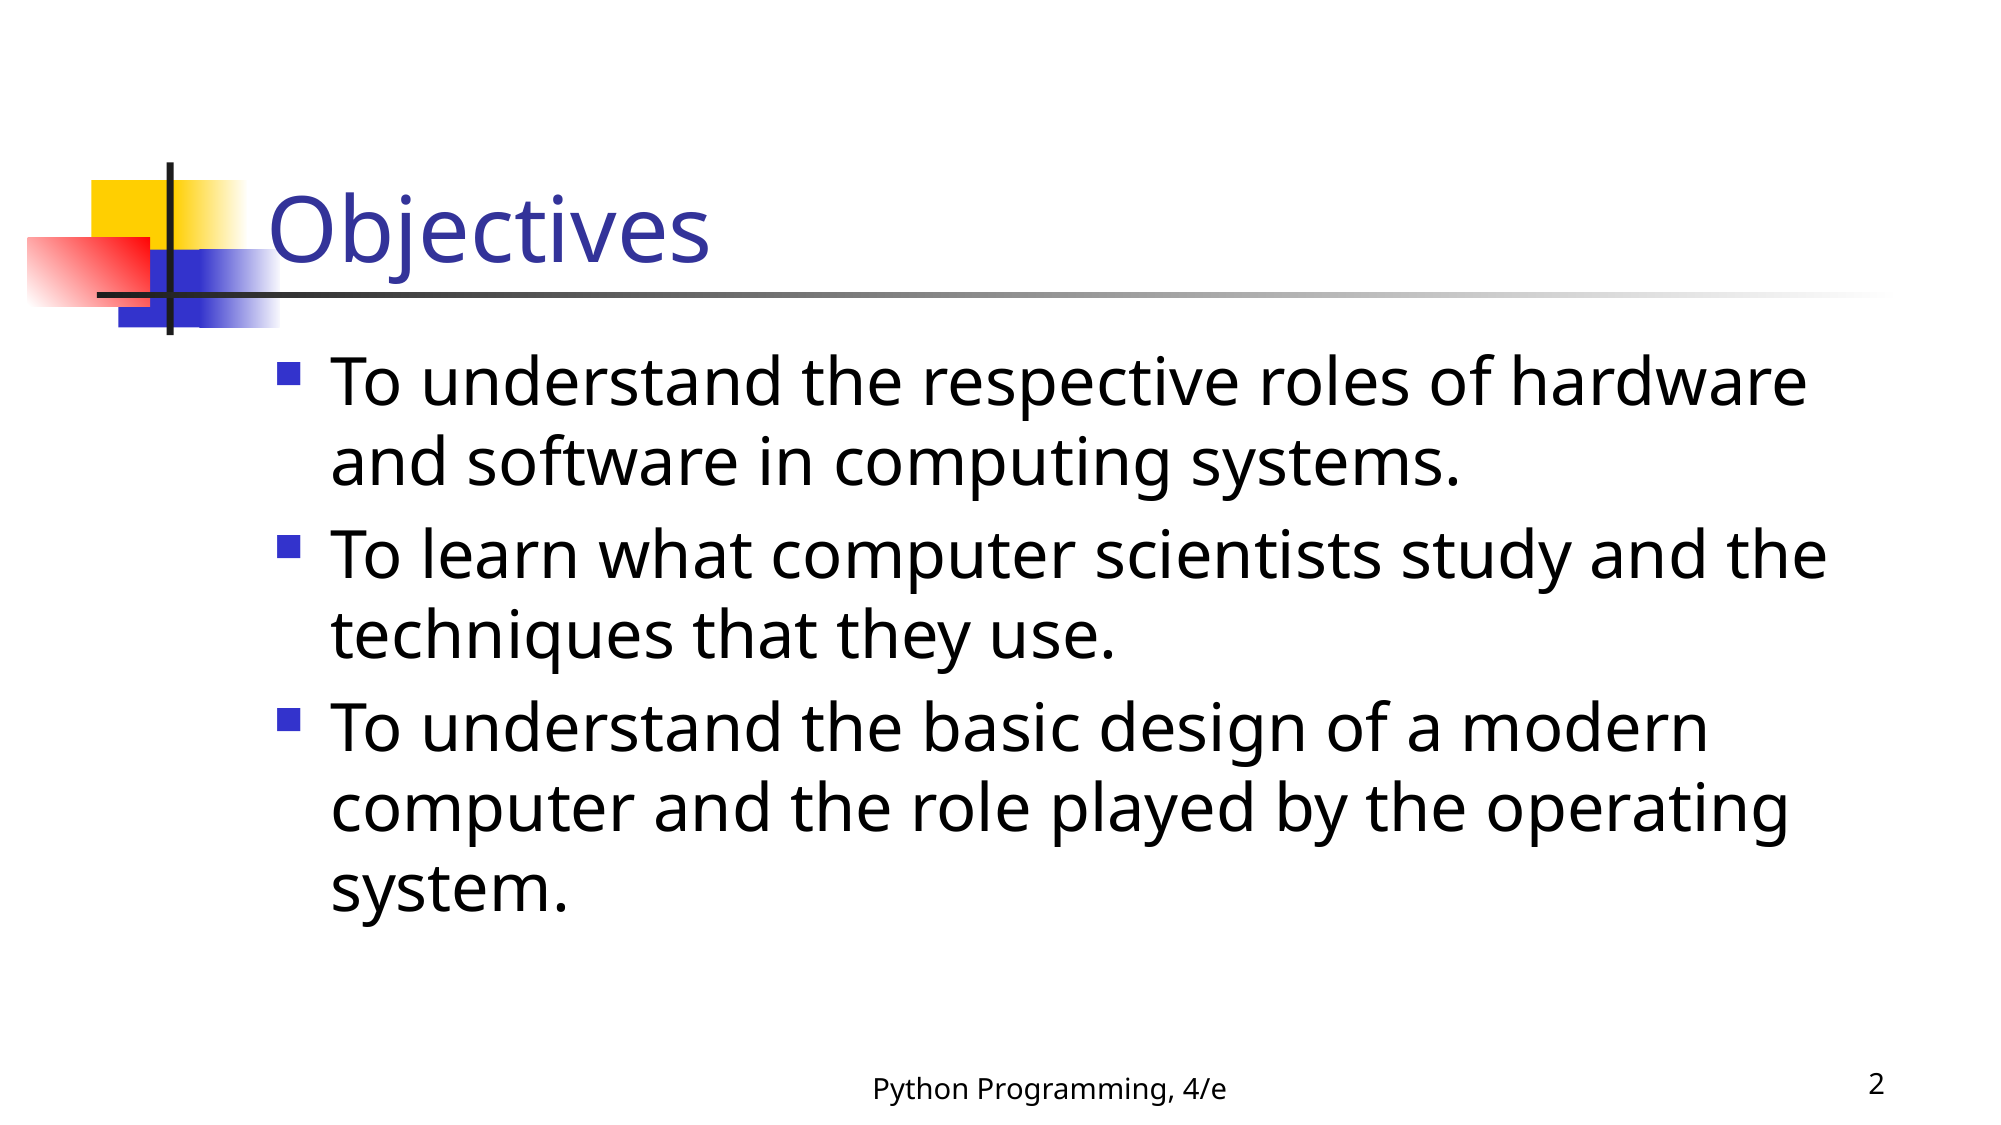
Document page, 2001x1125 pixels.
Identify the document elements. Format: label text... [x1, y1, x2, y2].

slide_number 2 [1483, 1037, 1901, 1113]
title Objectives [251, 101, 1957, 289]
list To understand the respective roles of hardware and software in computing systems. To learn what computer scientists study and the techniques that they use. To understand the basic design of a modern computer and the role played by the operating system. [258, 331, 1959, 1006]
footer Python Programming, 4/e [733, 1037, 1367, 1113]
